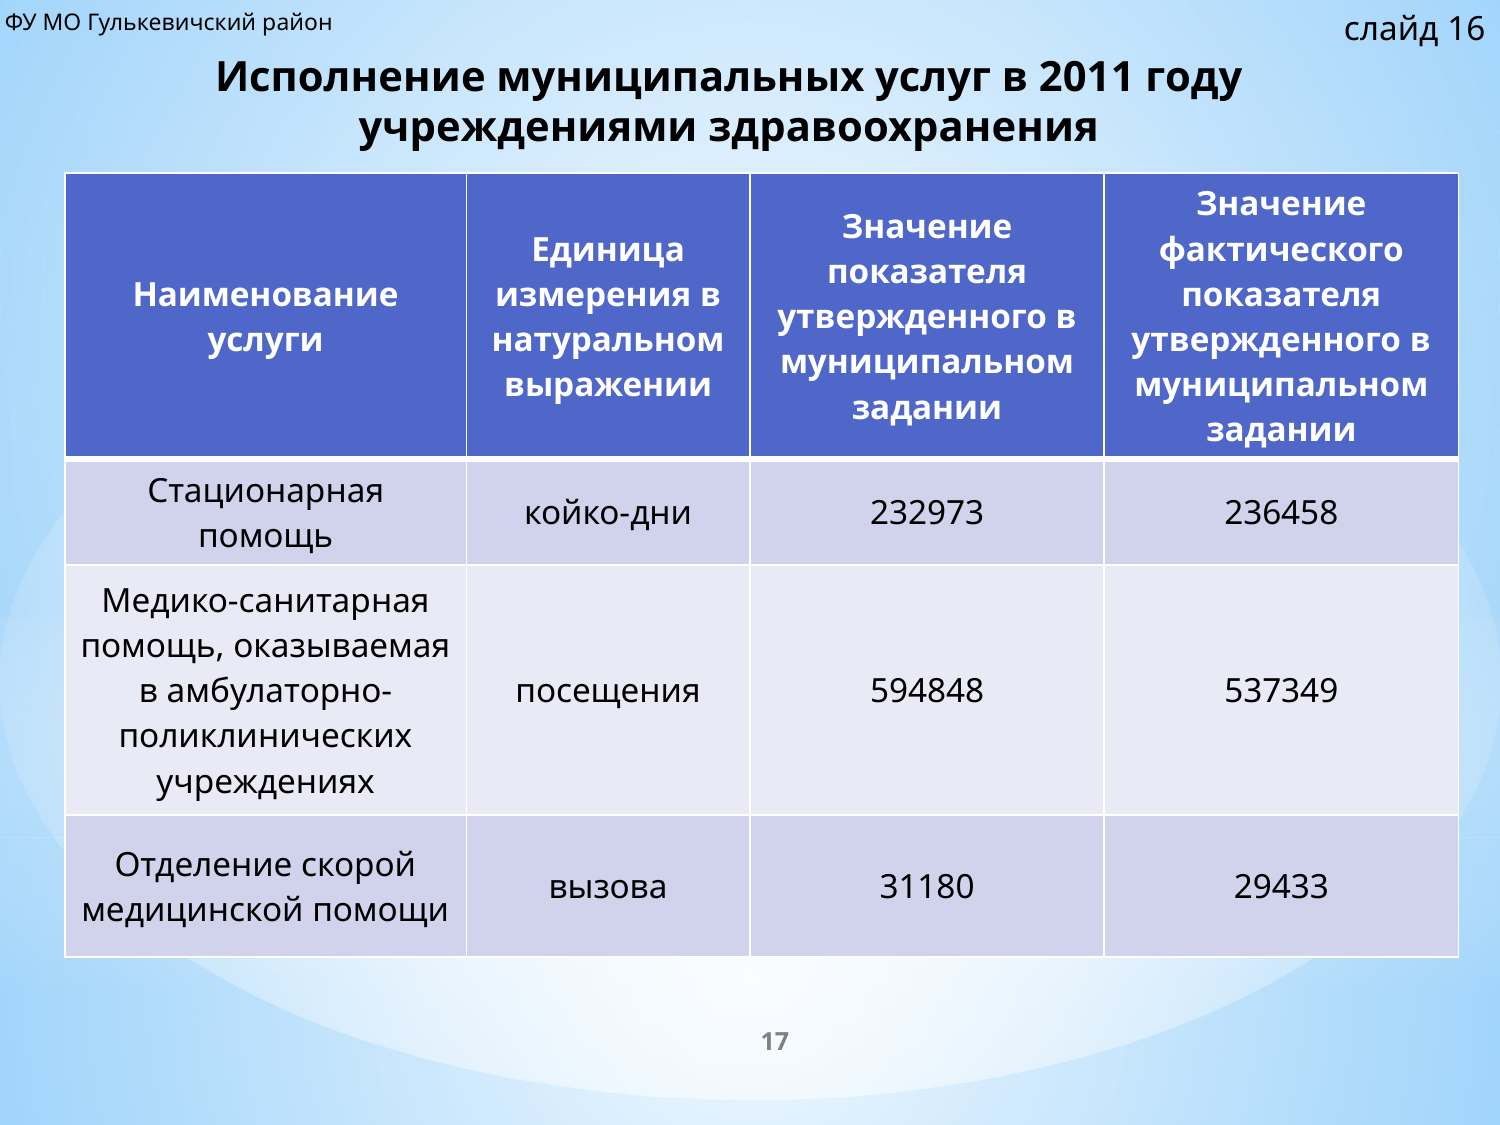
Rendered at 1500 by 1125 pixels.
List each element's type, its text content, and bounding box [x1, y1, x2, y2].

table_cell 236458 [1105, 462, 1458, 564]
slide_number 17 [624, 1012, 925, 1073]
table_header Значение фактического показателя утвержденного в муниципальном задании [1105, 174, 1458, 456]
table_cell вызова [467, 816, 749, 956]
text_box слайд 16 [1329, 0, 1500, 55]
title Исполнение муниципальных услуг в 2011 году учреждениями здравоохранения [194, 42, 1264, 172]
table_cell 31180 [751, 816, 1103, 956]
table_cell Медико-санитарная помощь, оказываемая в амбулаторно-поликлинических учреждениях [66, 566, 466, 814]
table_header Наименование услуги [66, 174, 466, 456]
table_header Значение показателя утвержденного в муниципальном задании [751, 174, 1103, 456]
table_cell 232973 [751, 462, 1103, 564]
table_cell посещения [467, 566, 749, 814]
table_cell Отделение скорой медицинской помощи [66, 816, 466, 956]
table_header Единица измерения в натуральном выражении [467, 174, 749, 456]
text_box ФУ МО Гулькевичский район [0, 0, 348, 43]
table_cell Стационарная помощь [66, 462, 466, 564]
table_cell 537349 [1105, 566, 1458, 814]
table_cell 594848 [751, 566, 1103, 814]
table_cell 29433 [1105, 816, 1458, 956]
table_cell койко-дни [467, 462, 749, 564]
